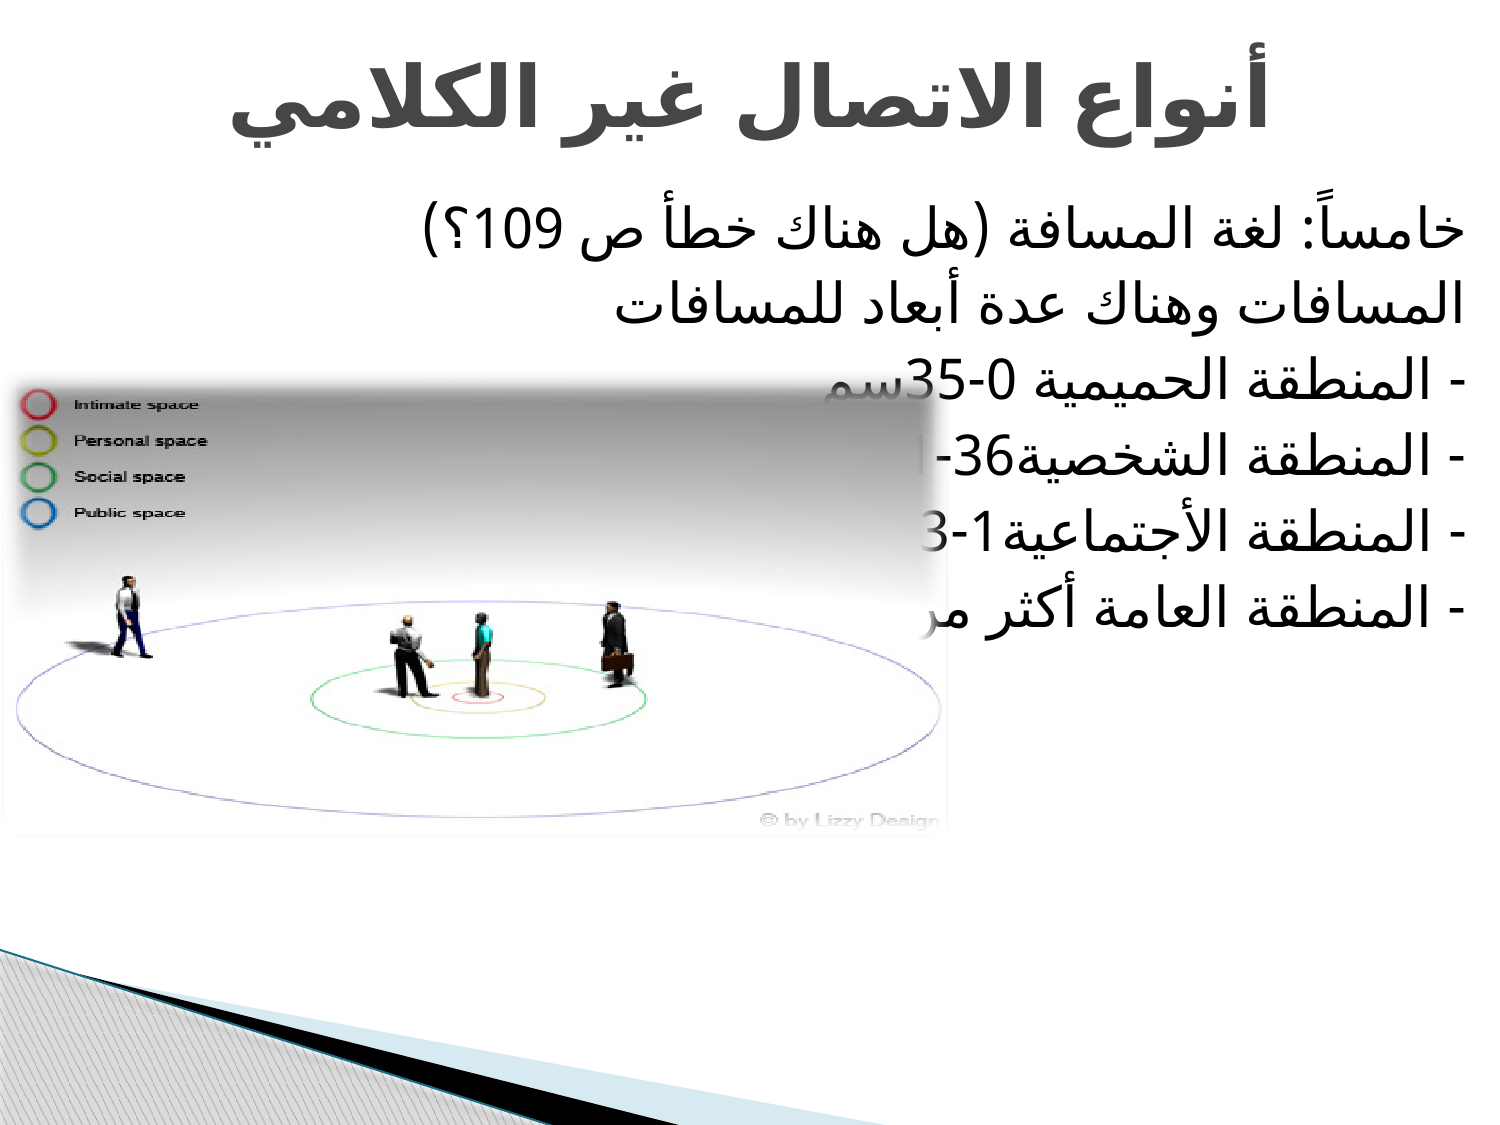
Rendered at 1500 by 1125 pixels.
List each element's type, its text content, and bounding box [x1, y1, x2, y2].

text_box أنواع الاتصال غير الكلامي [76, 0, 1427, 188]
picture [0, 371, 949, 838]
list خامساً: لغة المسافة (هل هناك خطأ ص 109؟) المسافات وهناك عدة أبعاد للمسافات - المنطقة الحميمية 0-35سم - المنطقة الشخصية36-1م - المنطقة الأجتماعية1-3 م - المنطقة العامة أكثر من 3م [150, 184, 1500, 998]
